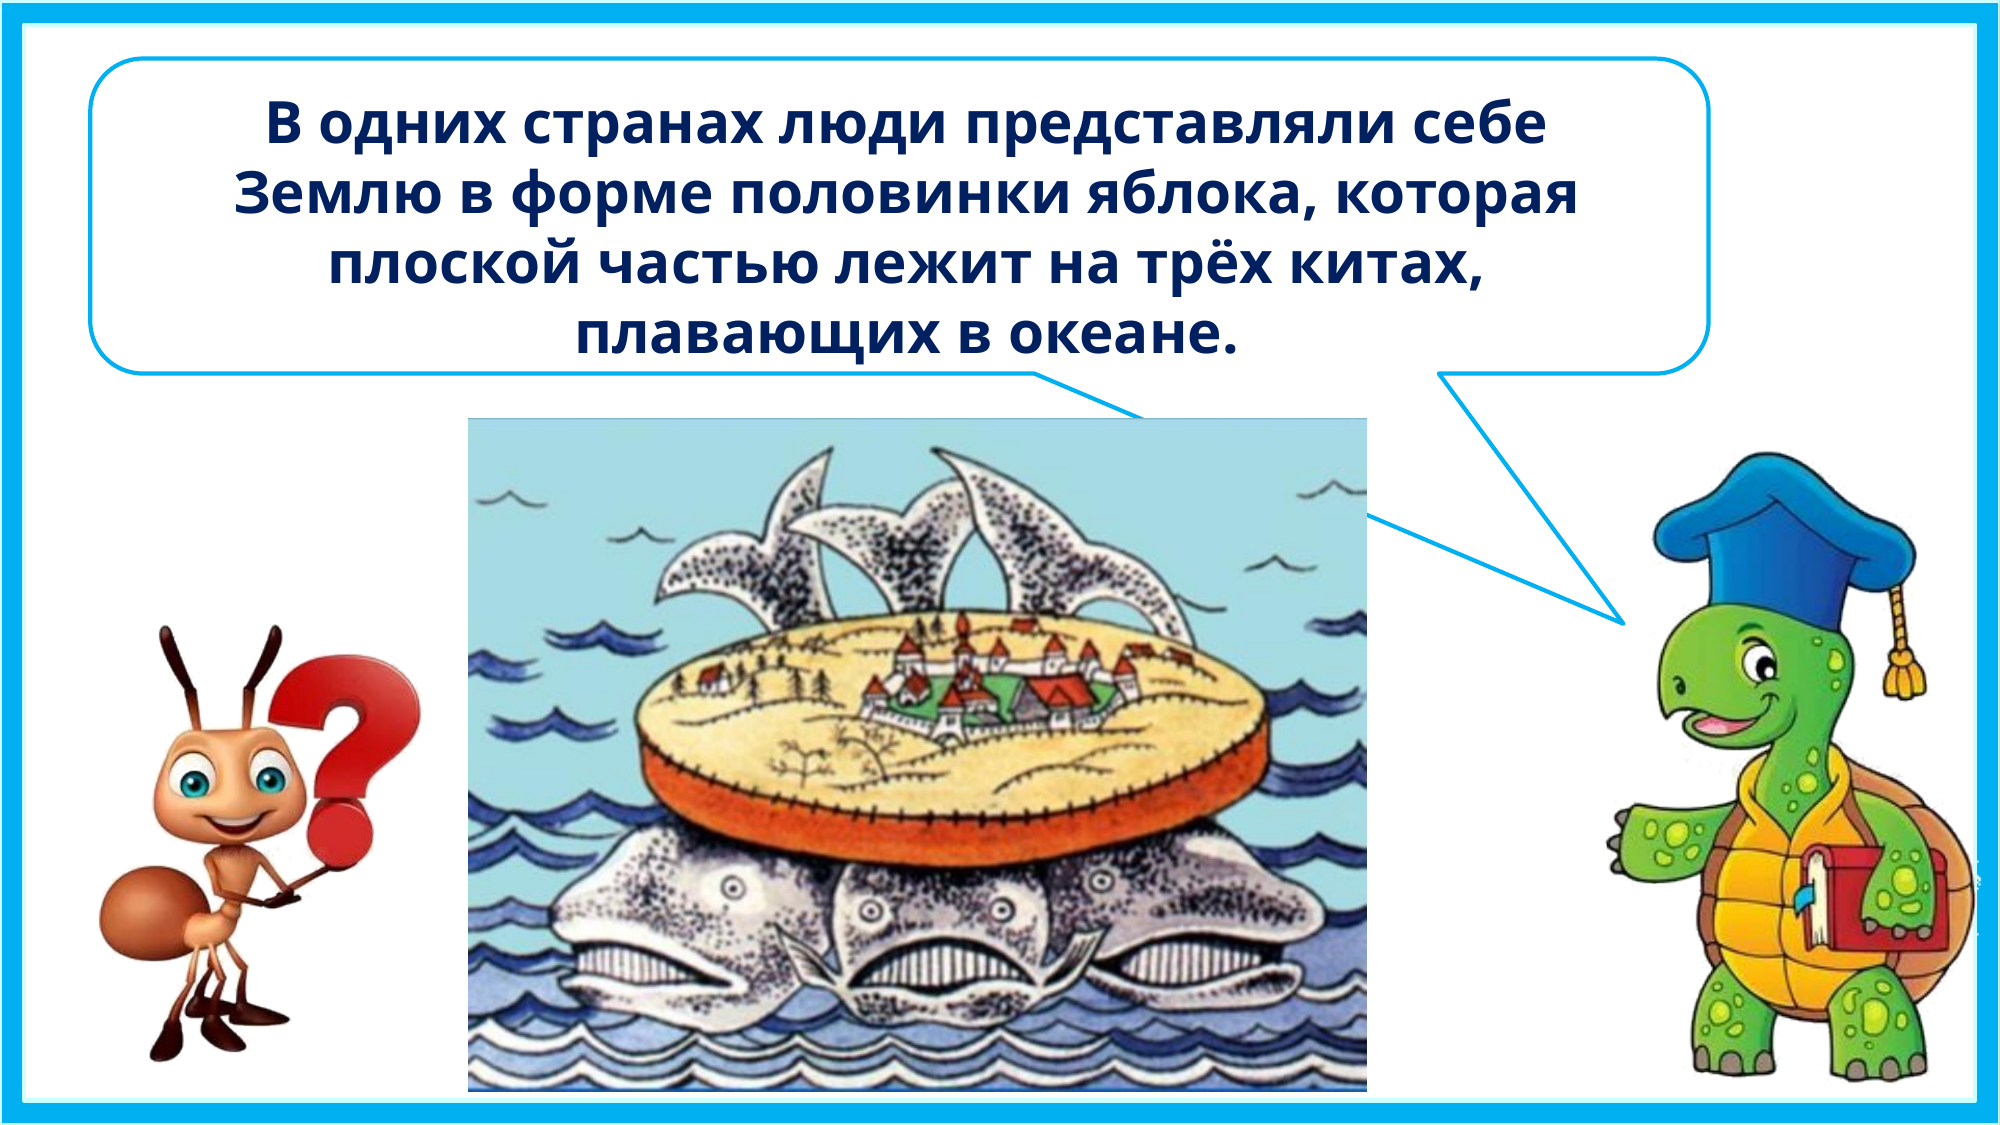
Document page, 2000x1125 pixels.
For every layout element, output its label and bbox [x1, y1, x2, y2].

picture [1582, 433, 1981, 1098]
picture [1582, 574, 1613, 616]
picture [62, 597, 457, 1098]
picture [467, 417, 1367, 1092]
text_box [90, 58, 1709, 377]
